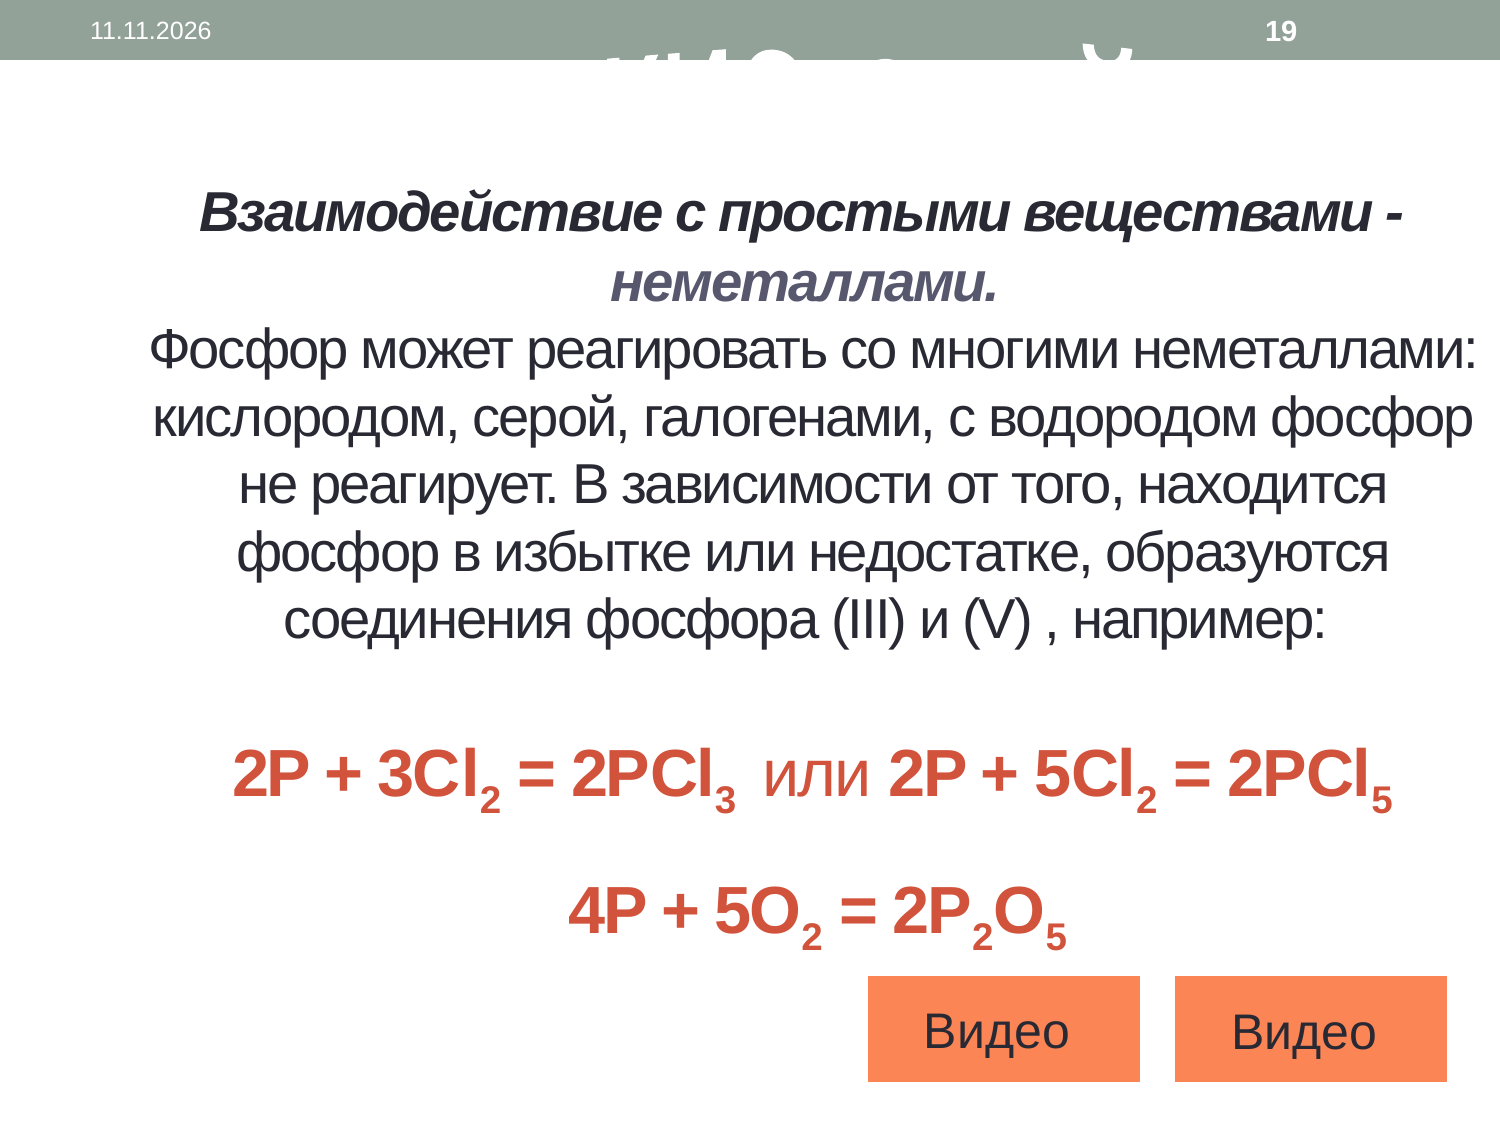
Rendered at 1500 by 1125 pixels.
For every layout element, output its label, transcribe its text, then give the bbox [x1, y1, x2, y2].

text_box Видео [868, 975, 1140, 1083]
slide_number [75, 3, 550, 57]
title Взаимодействие с простыми веществами - неметаллами. Фосфор может реагировать со многими неметаллами: кислородом, серой, галогенами, с водородом фосфор не реагирует. В зависимости от того, находится фосфор в избытке или недостатке, образуются соединения фосфора (III) и (V) , например: 2P + 3Сl2 = 2PCl3 или 2P + 5Cl2 = 2PCl5 4P + 5О2 = 2P2О5 [0, 90, 1500, 1033]
text_box Видео [1175, 976, 1447, 1083]
slide_number 19 [1250, 3, 1425, 57]
